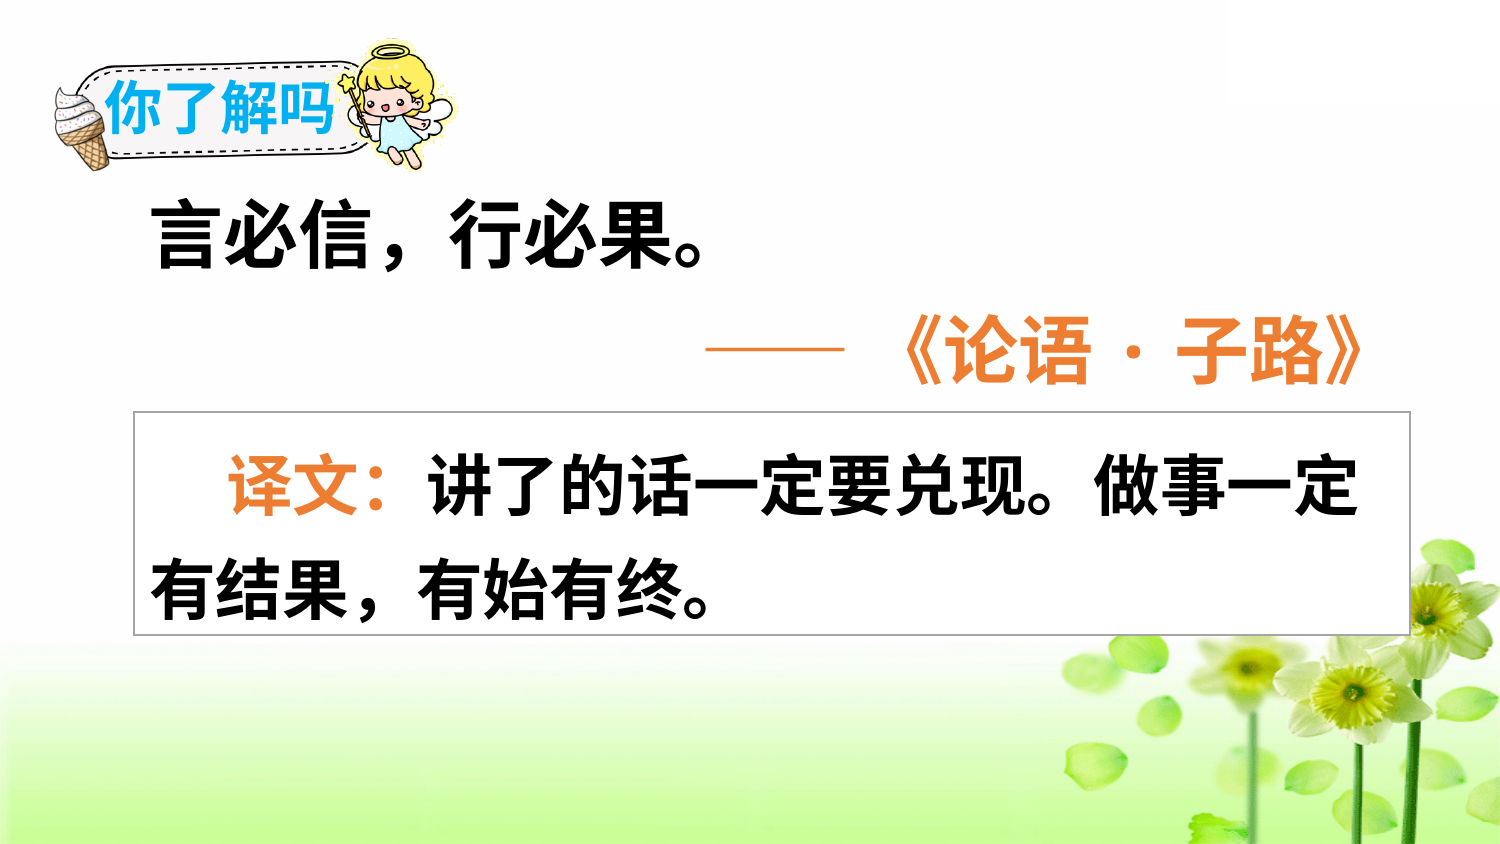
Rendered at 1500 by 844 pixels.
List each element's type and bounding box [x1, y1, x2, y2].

picture [0, 0, 1500, 844]
text_box [32, 31, 471, 190]
